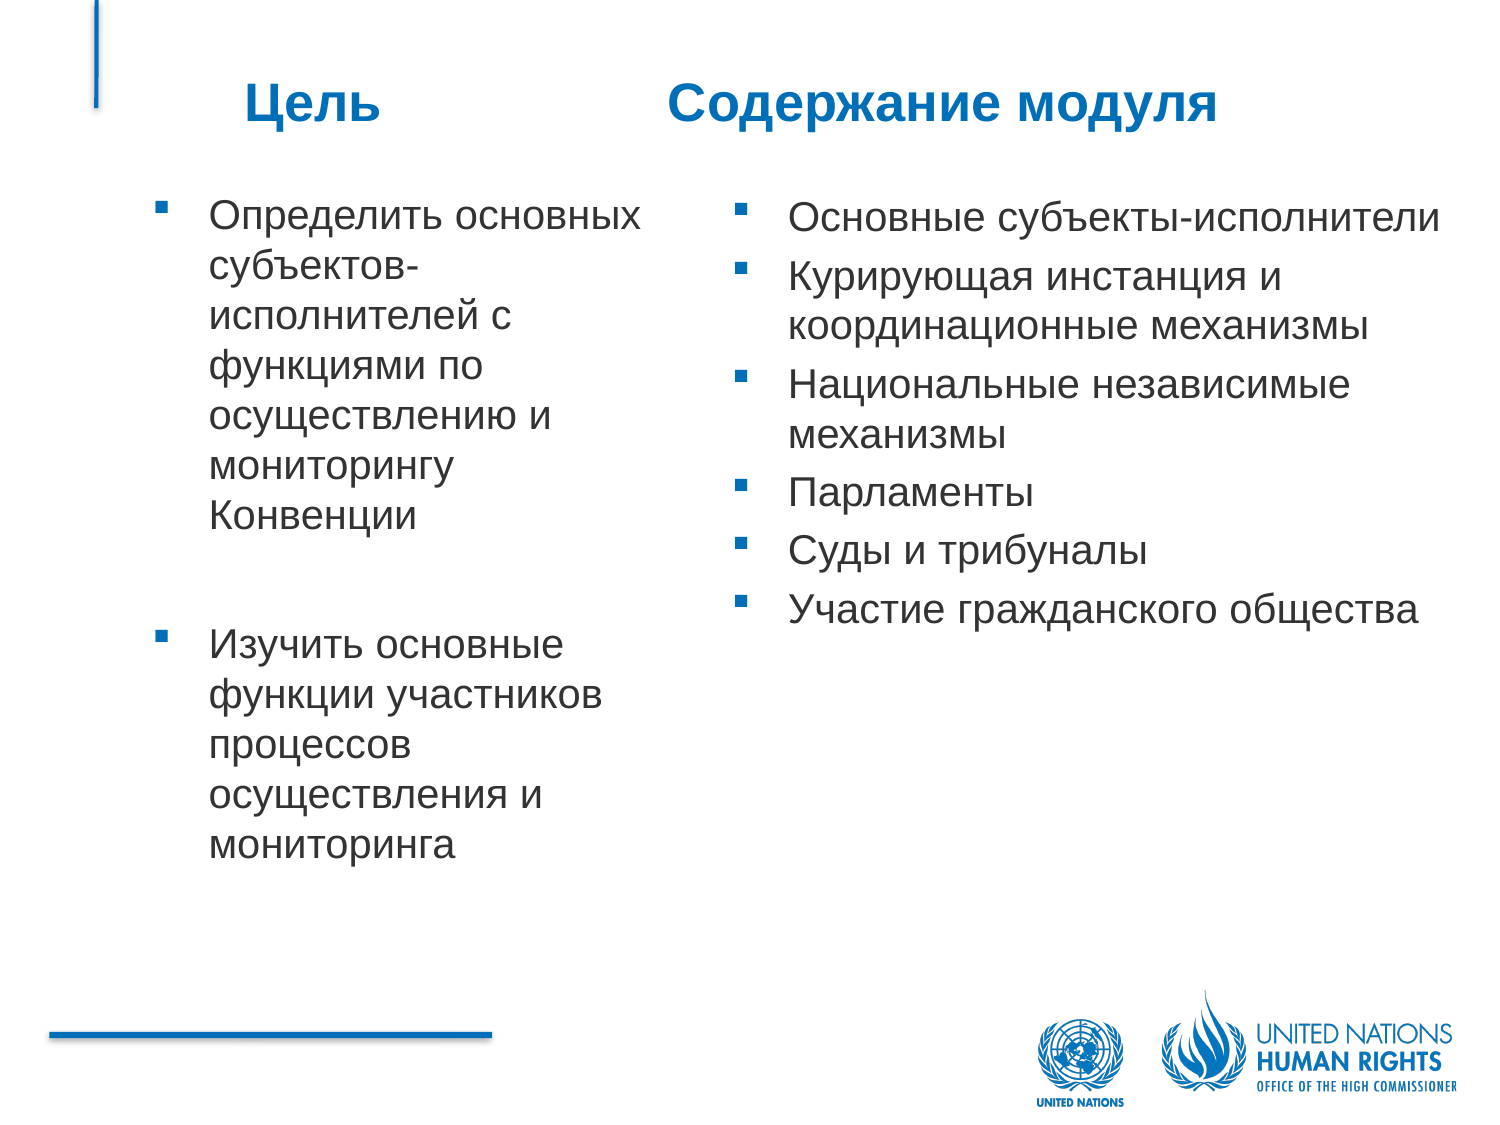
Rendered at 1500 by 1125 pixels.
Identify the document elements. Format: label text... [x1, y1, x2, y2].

picture [1037, 990, 1457, 1107]
text_box Цель [229, 60, 398, 140]
text_box Определить основных субъектов-исполнителей с функциями по осуществлению и мониторингу Конвенции Изучить основные функции участников процессов осуществления и мониторинга [137, 180, 675, 874]
text_box Содержание модуля [653, 60, 1235, 140]
text_box Основные субъекты-исполнители Курирующая инстанция и координационные механизмы Национальные независимые механизмы Парламенты Суды и трибуналы Участие гражданского общества [716, 182, 1461, 709]
